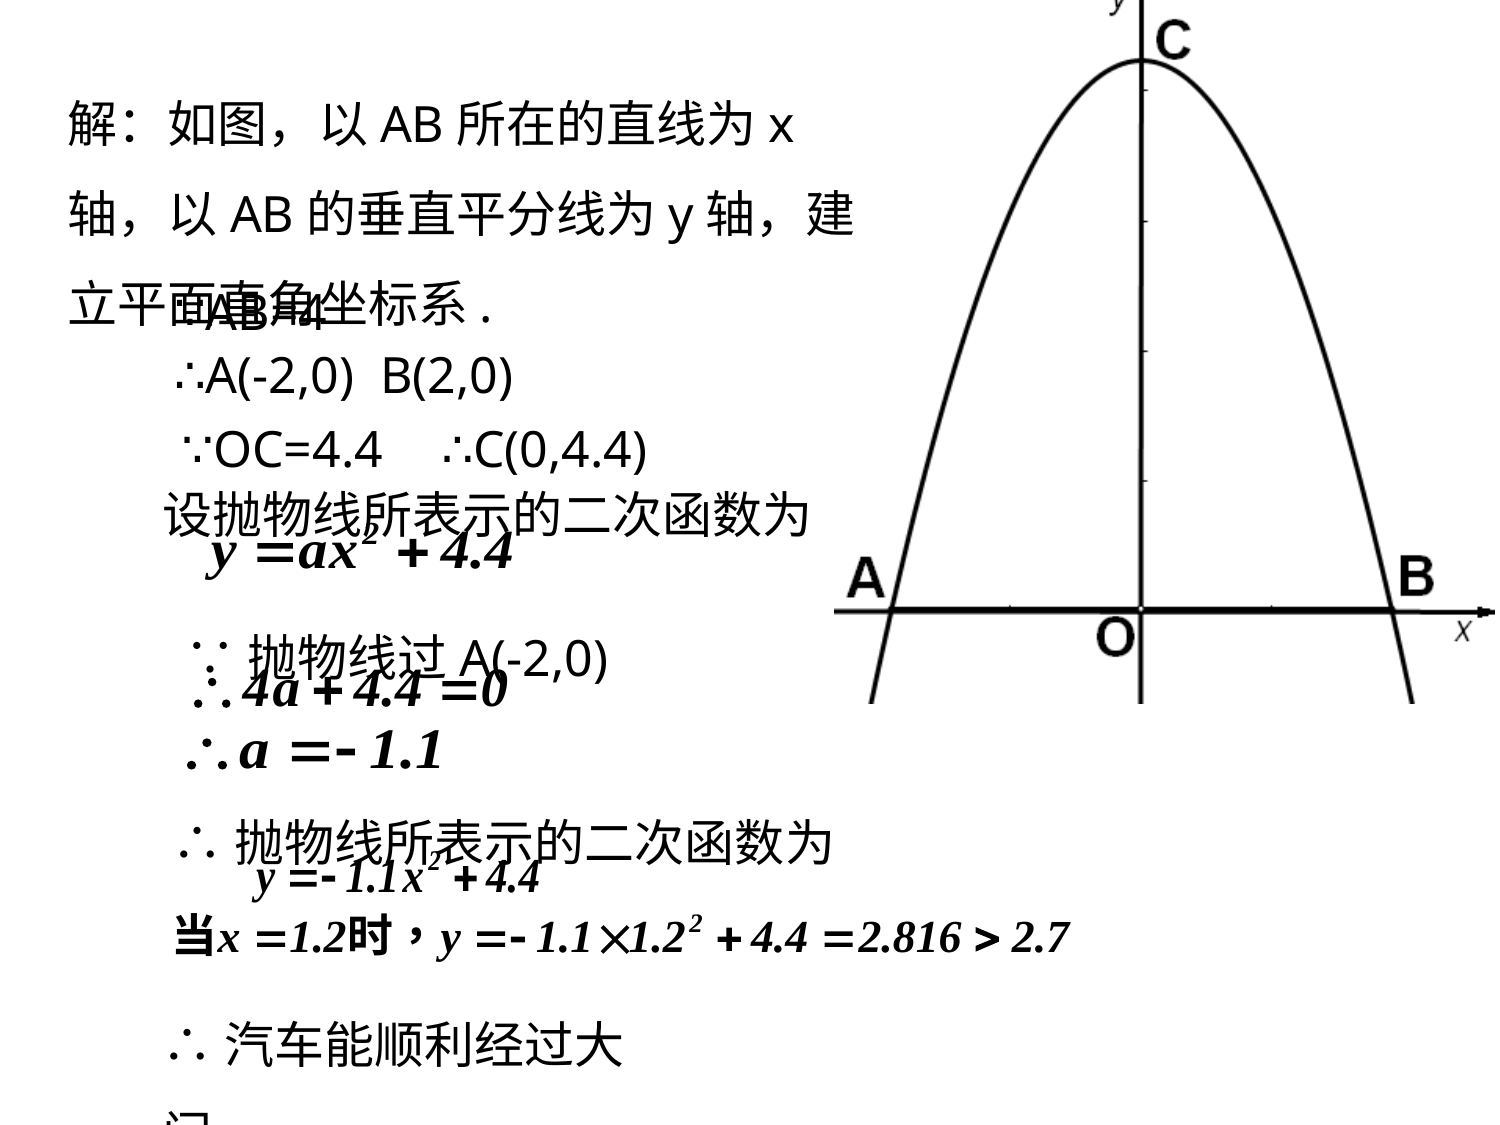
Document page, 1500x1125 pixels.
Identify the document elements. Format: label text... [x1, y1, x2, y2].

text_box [169, 902, 1083, 972]
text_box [243, 839, 550, 902]
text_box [188, 656, 520, 721]
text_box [180, 716, 455, 783]
text_box ∵AB=4 [159, 243, 384, 305]
text_box 设抛物线所表示的二次函数为 [147, 445, 834, 551]
text_box ∴汽车能顺利经过大门. [147, 976, 703, 1125]
text_box 解：如图，以AB所在的直线为x轴，以AB的垂直平分线为y轴，建立平面直角坐标系. [53, 54, 834, 340]
text_box ∵抛物线过A(-2,0) [171, 588, 656, 694]
picture [834, 0, 1495, 704]
text_box ∵OC=4.4 [166, 380, 426, 445]
text_box ∴C(0,4.4) [426, 380, 699, 445]
text_box ∴抛物线所表示的二次函数为 [158, 774, 891, 880]
text_box ∴A(-2,0) B(2,0) [159, 305, 644, 411]
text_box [194, 509, 526, 592]
